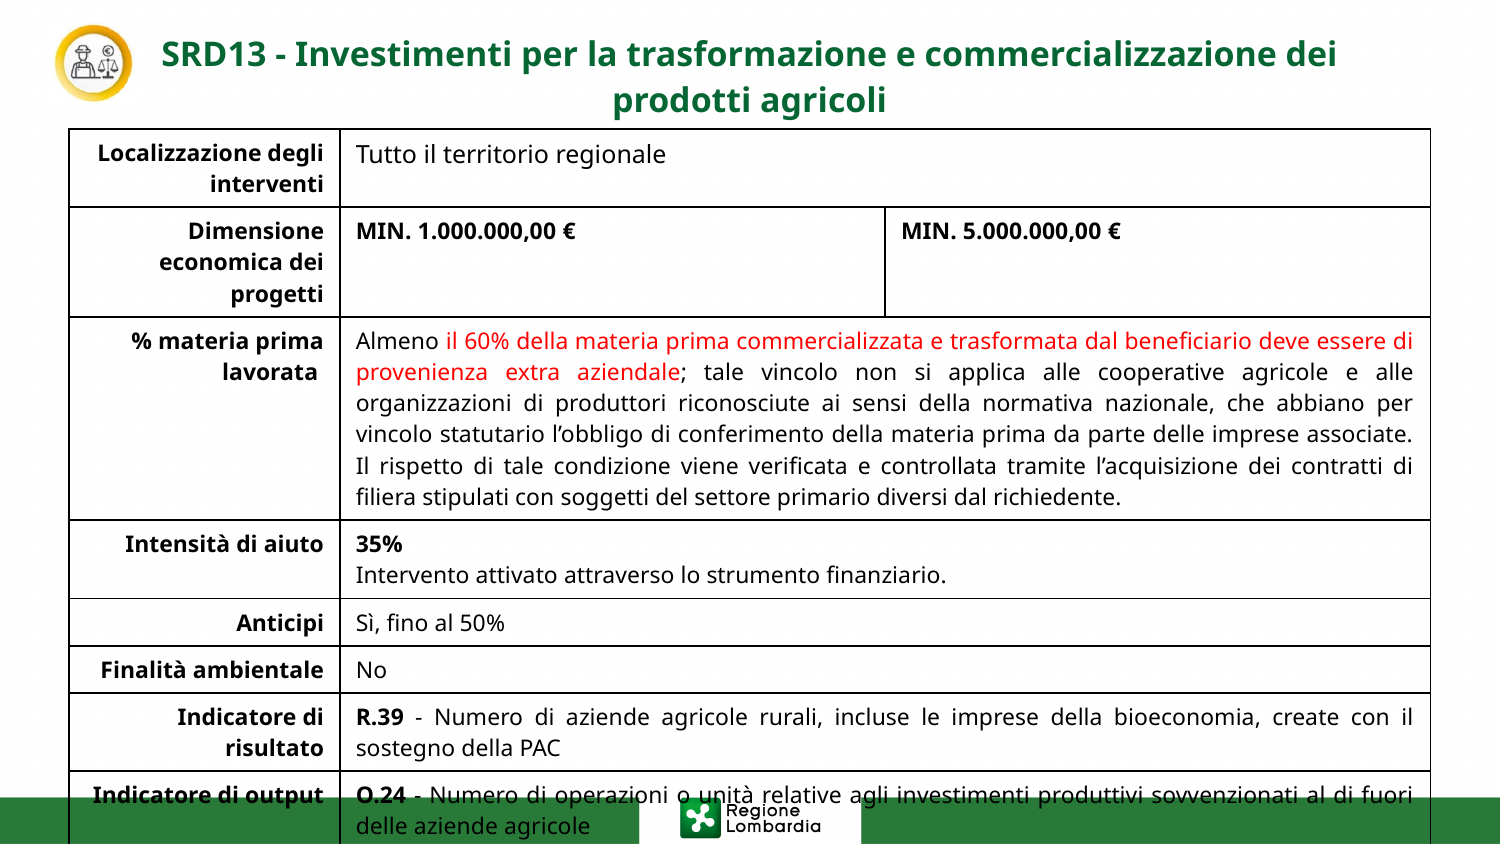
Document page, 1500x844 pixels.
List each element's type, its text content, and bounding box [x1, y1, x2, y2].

table_cell Finalità ambientale [70, 647, 339, 692]
table_cell Almeno il 60% della materia prima commercializzata e trasformata dal beneficiario deve essere di provenienza extra aziendale; tale vincolo non si applica alle cooperative agricole e alle organizzazioni di produttori riconosciute ai sensi della normativa nazionale, che abbiano per vincolo statutario l’obbligo di conferimento della materia prima da parte delle imprese associate. Il rispetto di tale condizione viene verificata e controllata tramite l’acquisizione dei contratti di filiera stipulati con soggetti del settore primario diversi dal richiedente. [341, 318, 1430, 519]
table_cell Indicatore di risultato [70, 694, 339, 770]
table_cell Indicatore di output [70, 772, 339, 844]
table_header Tutto il territorio regionale [341, 130, 1430, 206]
table_cell MIN. 1.000.000,00 € [341, 208, 884, 316]
table_cell R.39 - Numero di aziende agricole rurali, incluse le imprese della bioeconomia, create con il sostegno della PAC [341, 694, 1430, 770]
table_cell No [341, 647, 1430, 692]
table_cell Sì, fino al 50% [341, 599, 1430, 645]
table_cell Dimensione economica dei progetti [70, 208, 339, 316]
table_cell O.24 - Numero di operazioni o unità relative agli investimenti produttivi sovvenzionati al di fuori delle aziende agricole [341, 772, 1430, 844]
table_header Localizzazione degli interventi [70, 130, 339, 206]
table_cell Anticipi [70, 599, 339, 645]
table_cell Intensità di aiuto [70, 521, 339, 598]
table_cell % materia prima lavorata [70, 318, 339, 519]
picture [0, 0, 1500, 844]
table_cell 35% Intervento attivato attraverso lo strumento finanziario. [341, 521, 1430, 598]
text_box SRD13 - Investimenti per la trasformazione e commercializzazione dei prodotti agricoli [112, 22, 1388, 128]
table_cell MIN. 5.000.000,00 € [886, 208, 1430, 316]
